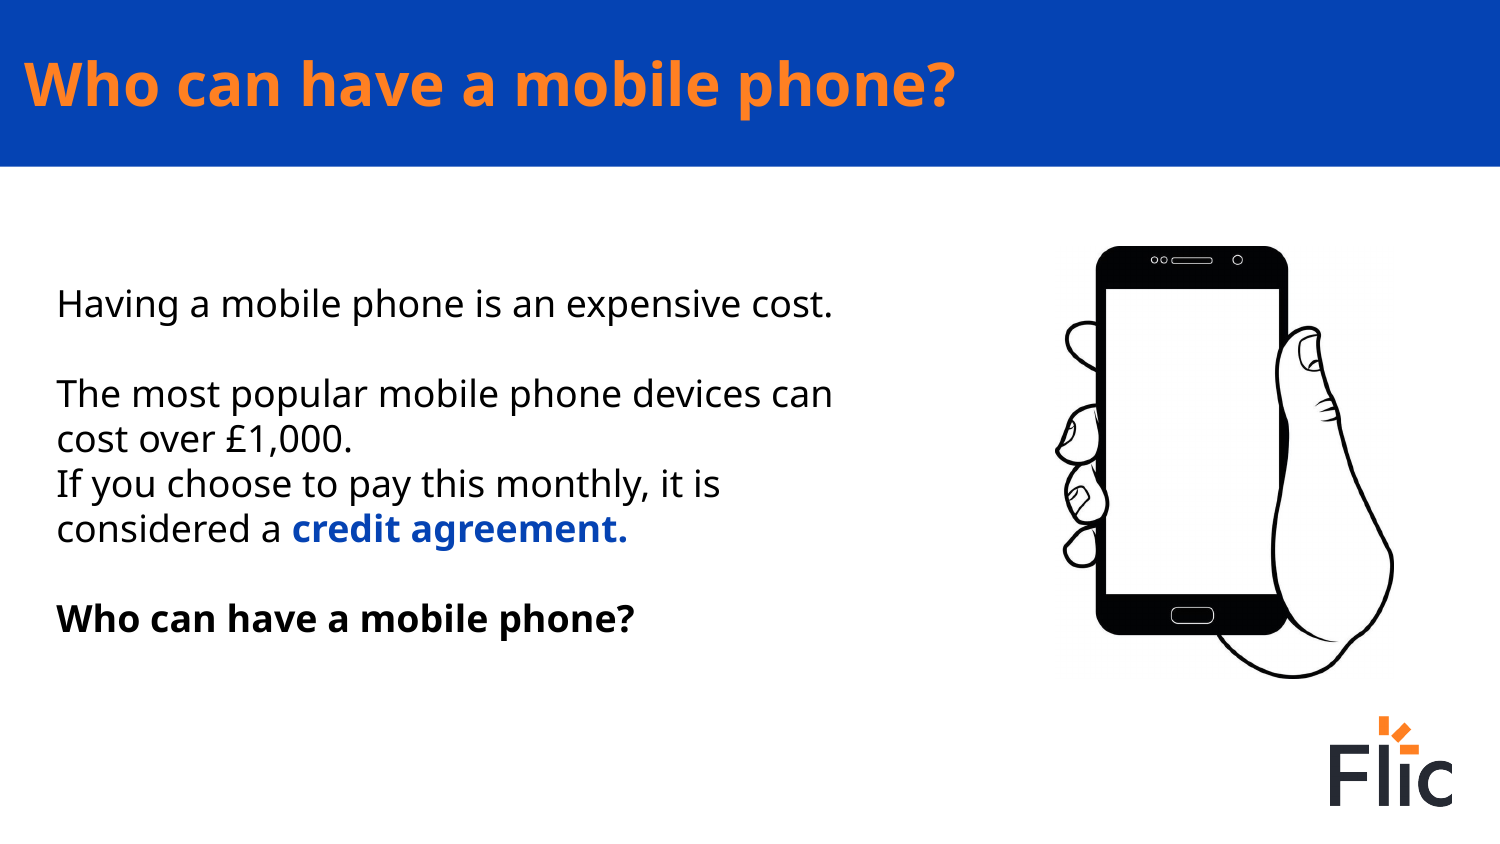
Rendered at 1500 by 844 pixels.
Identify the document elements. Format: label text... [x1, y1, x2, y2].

picture [1055, 246, 1395, 679]
text_box Having a mobile phone is an expensive cost. The most popular mobile phone devices can cost over £1,000. If you choose to pay this monthly, it is considered a credit agreement. Who can have a mobile phone? [41, 265, 914, 656]
picture [1330, 716, 1452, 807]
title Who can have a mobile phone? [10, 39, 1371, 125]
